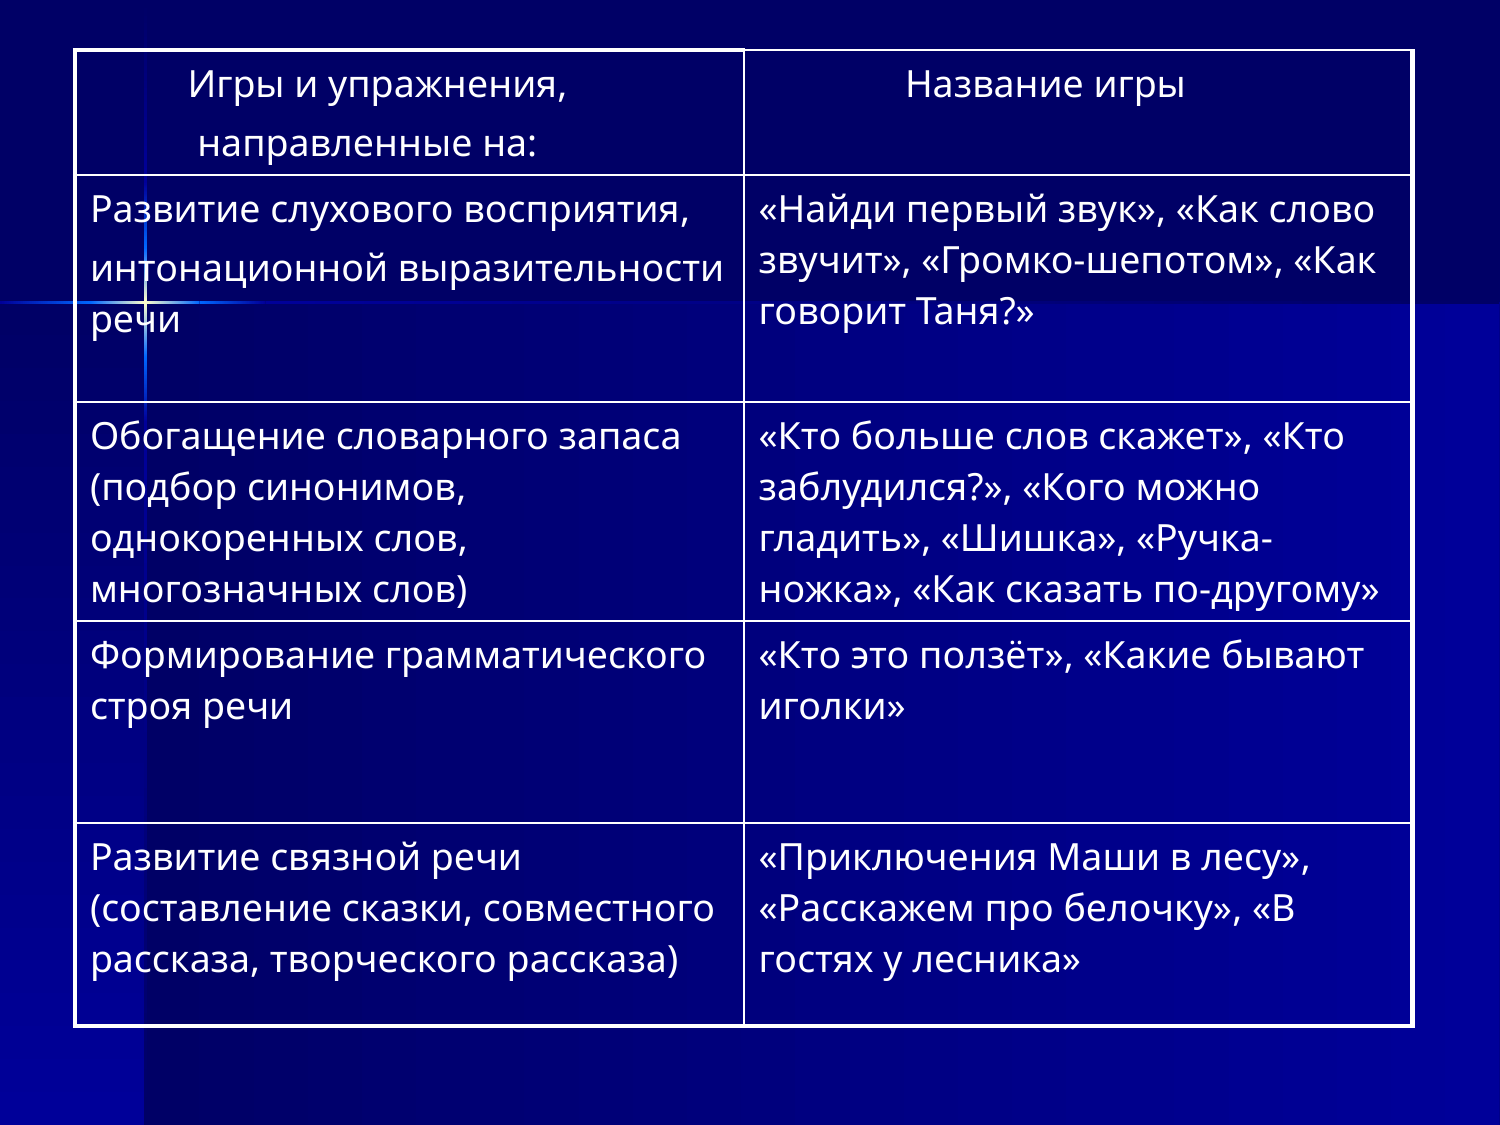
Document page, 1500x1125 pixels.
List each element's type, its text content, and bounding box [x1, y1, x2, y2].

table_cell Формирование грамматического строя речи [77, 622, 743, 822]
table_header Игры и упражнения, направленные на: [77, 52, 743, 174]
table_cell Обогащение словарного запаса (подбор синонимов, однокоренных слов, многозначных слов) [77, 403, 743, 620]
table_cell «Кто больше слов скажет», «Кто заблудился?», «Кого можно гладить», «Шишка», «Ручка-ножка», «Как сказать по-другому» [745, 403, 1410, 620]
table_header Название игры [745, 51, 1410, 174]
table_cell Развитие связной речи (составление сказки, совместного рассказа, творческого рассказа) [77, 824, 743, 1024]
table_cell «Приключения Маши в лесу», «Расскажем про белочку», «В гостях у лесника» [745, 824, 1410, 1024]
table_cell «Кто это ползёт», «Какие бывают иголки» [745, 622, 1410, 822]
table_cell Развитие слухового восприятия, интонационной выразительности речи [77, 176, 743, 401]
table_cell «Найди первый звук», «Как слово звучит», «Громко-шепотом», «Как говорит Таня?» [745, 176, 1410, 401]
